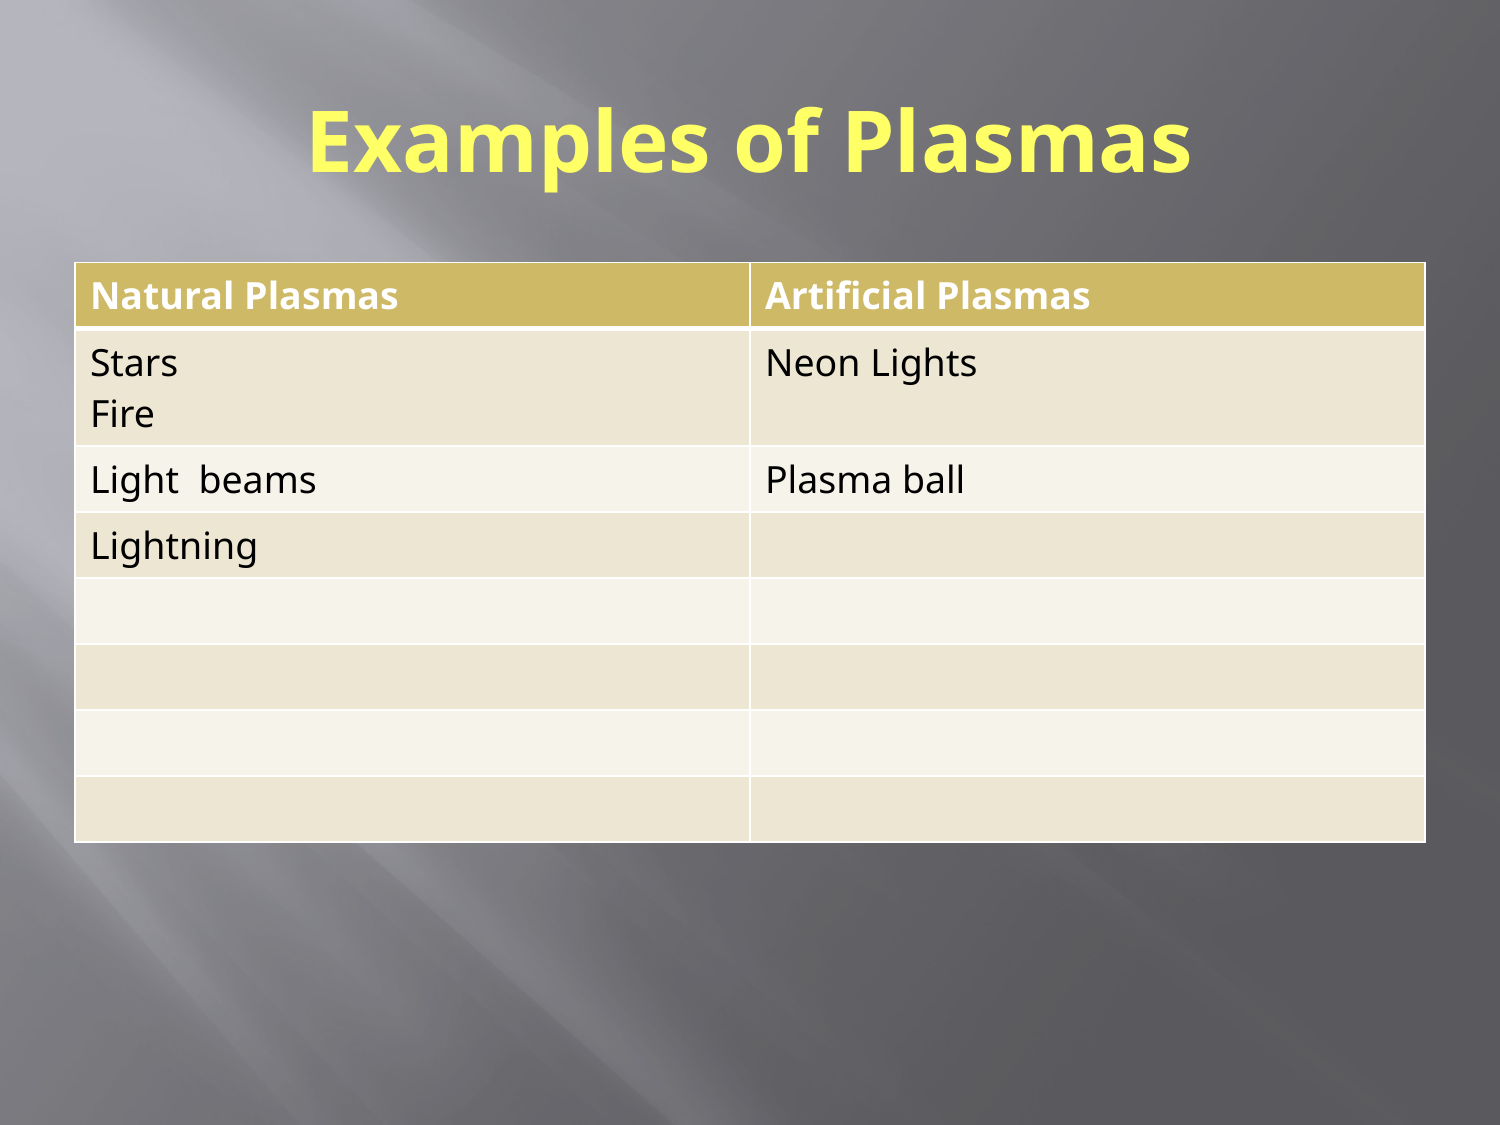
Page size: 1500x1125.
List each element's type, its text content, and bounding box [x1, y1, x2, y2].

table_header Artificial Plasmas [751, 263, 1424, 326]
table_cell [76, 645, 749, 709]
title Examples of Plasmas [75, 45, 1425, 233]
table_cell [76, 777, 749, 841]
table_cell Stars Fire [76, 331, 749, 445]
table_cell Light beams [76, 447, 749, 511]
table_cell [76, 579, 749, 643]
table_cell [76, 711, 749, 775]
table_cell [751, 711, 1424, 775]
table_header Natural Plasmas [76, 263, 749, 326]
table_cell Plasma ball [751, 447, 1424, 511]
table_cell Lightning [76, 513, 749, 577]
table_cell Neon Lights [751, 331, 1424, 445]
table_cell [751, 645, 1424, 709]
table_cell [751, 777, 1424, 841]
table_cell [751, 513, 1424, 577]
table_cell [751, 579, 1424, 643]
